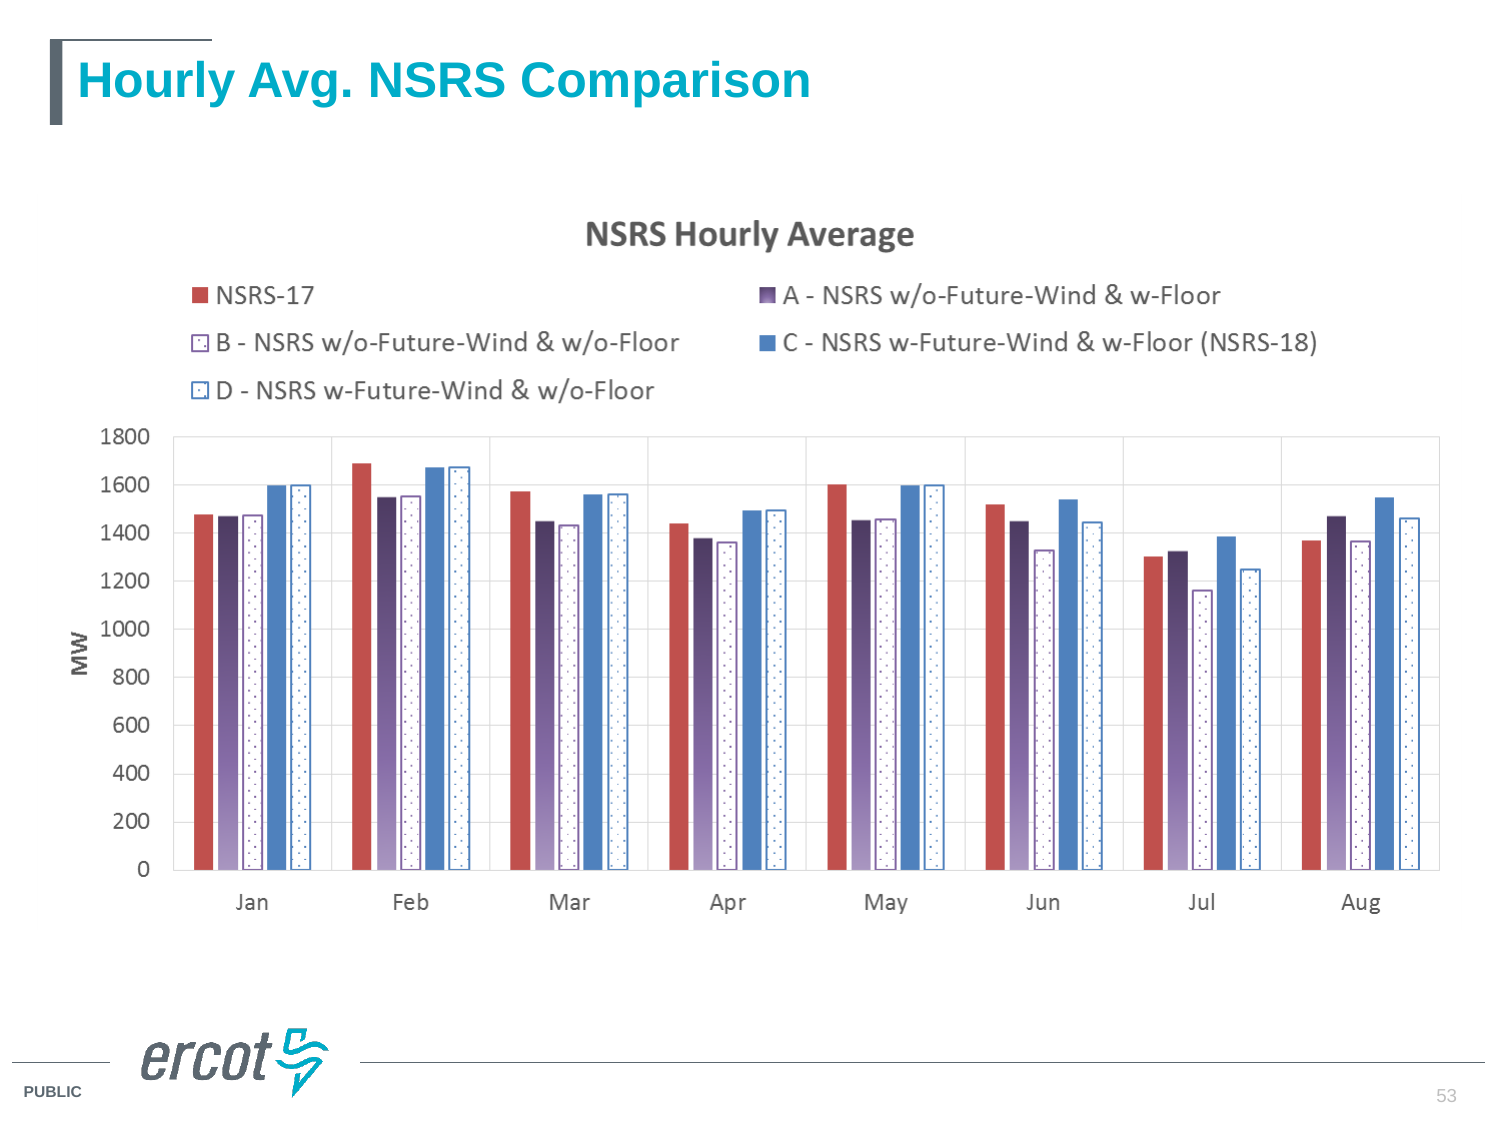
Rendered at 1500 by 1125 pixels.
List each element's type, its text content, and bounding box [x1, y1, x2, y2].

picture [137, 1024, 332, 1100]
picture [36, 194, 1464, 931]
title Hourly Avg. NSRS Comparison [62, 39, 1450, 125]
